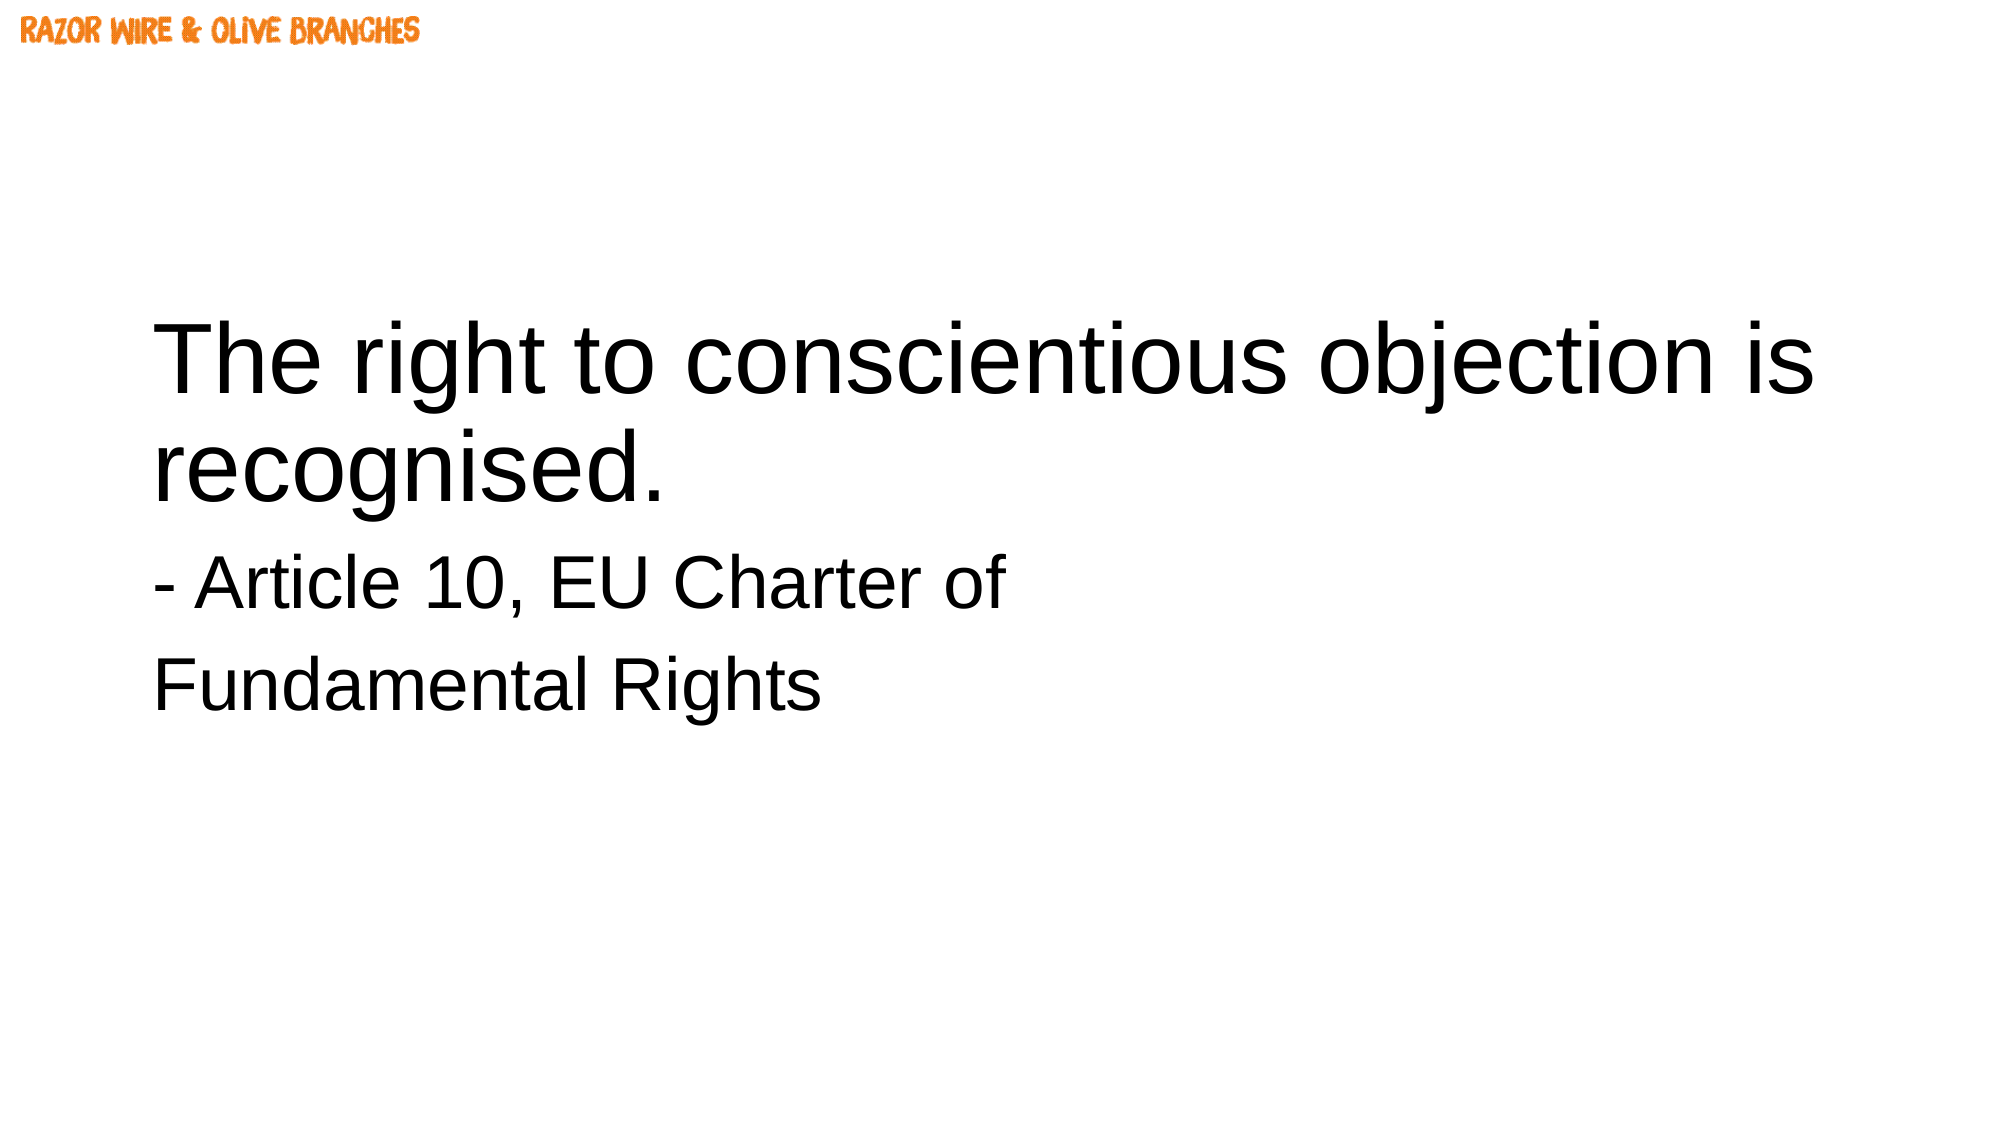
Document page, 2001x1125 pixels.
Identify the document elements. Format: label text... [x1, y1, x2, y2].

list The right to conscientious objection is recognised. - Article 10, EU Charter of Fundamental Rights [137, 299, 1863, 1014]
